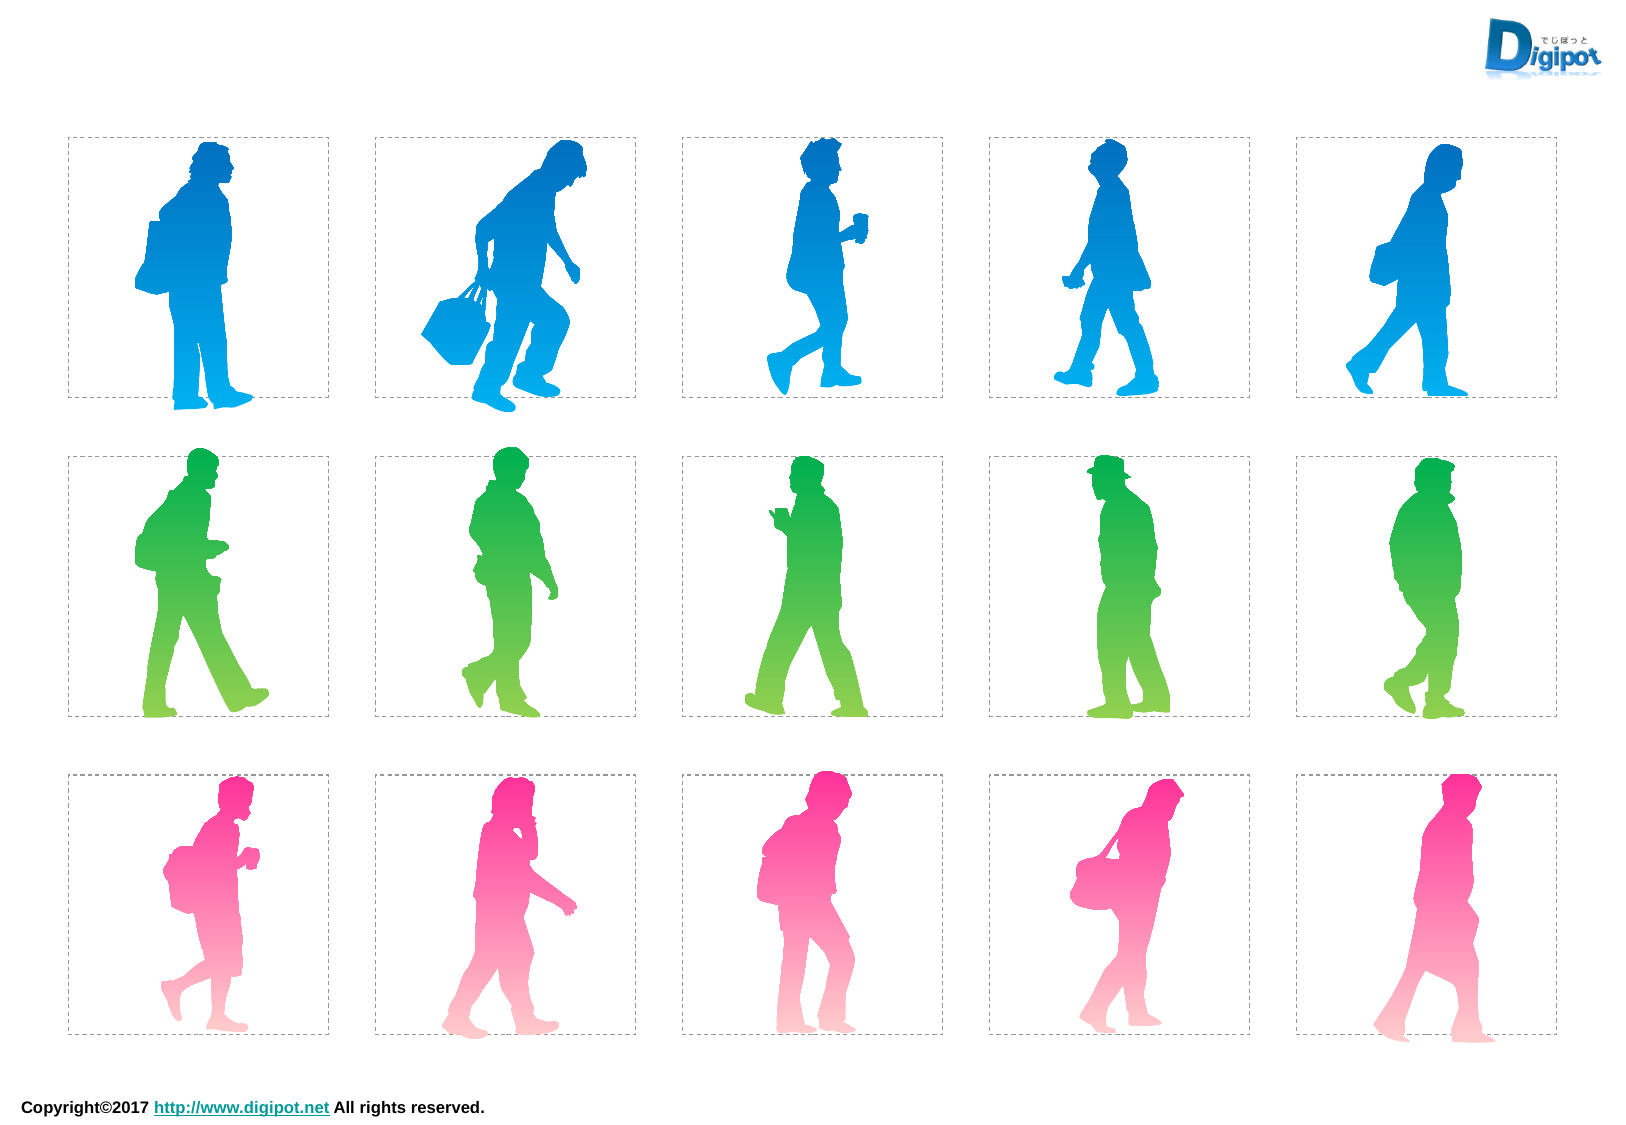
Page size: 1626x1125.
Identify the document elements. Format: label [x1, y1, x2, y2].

text_box [1086, 455, 1171, 720]
text_box [161, 776, 261, 1033]
text_box [134, 141, 254, 410]
picture [1485, 18, 1602, 82]
text_box [1053, 138, 1160, 397]
text_box [441, 777, 577, 1040]
text_box [421, 139, 588, 413]
text_box [461, 447, 558, 718]
text_box [1345, 143, 1469, 397]
text_box [756, 771, 856, 1034]
text_box [1383, 458, 1465, 720]
text_box [134, 448, 270, 718]
text_box [744, 456, 869, 718]
text_box [766, 138, 869, 395]
text_box [1373, 773, 1496, 1043]
text_box [1070, 779, 1184, 1034]
